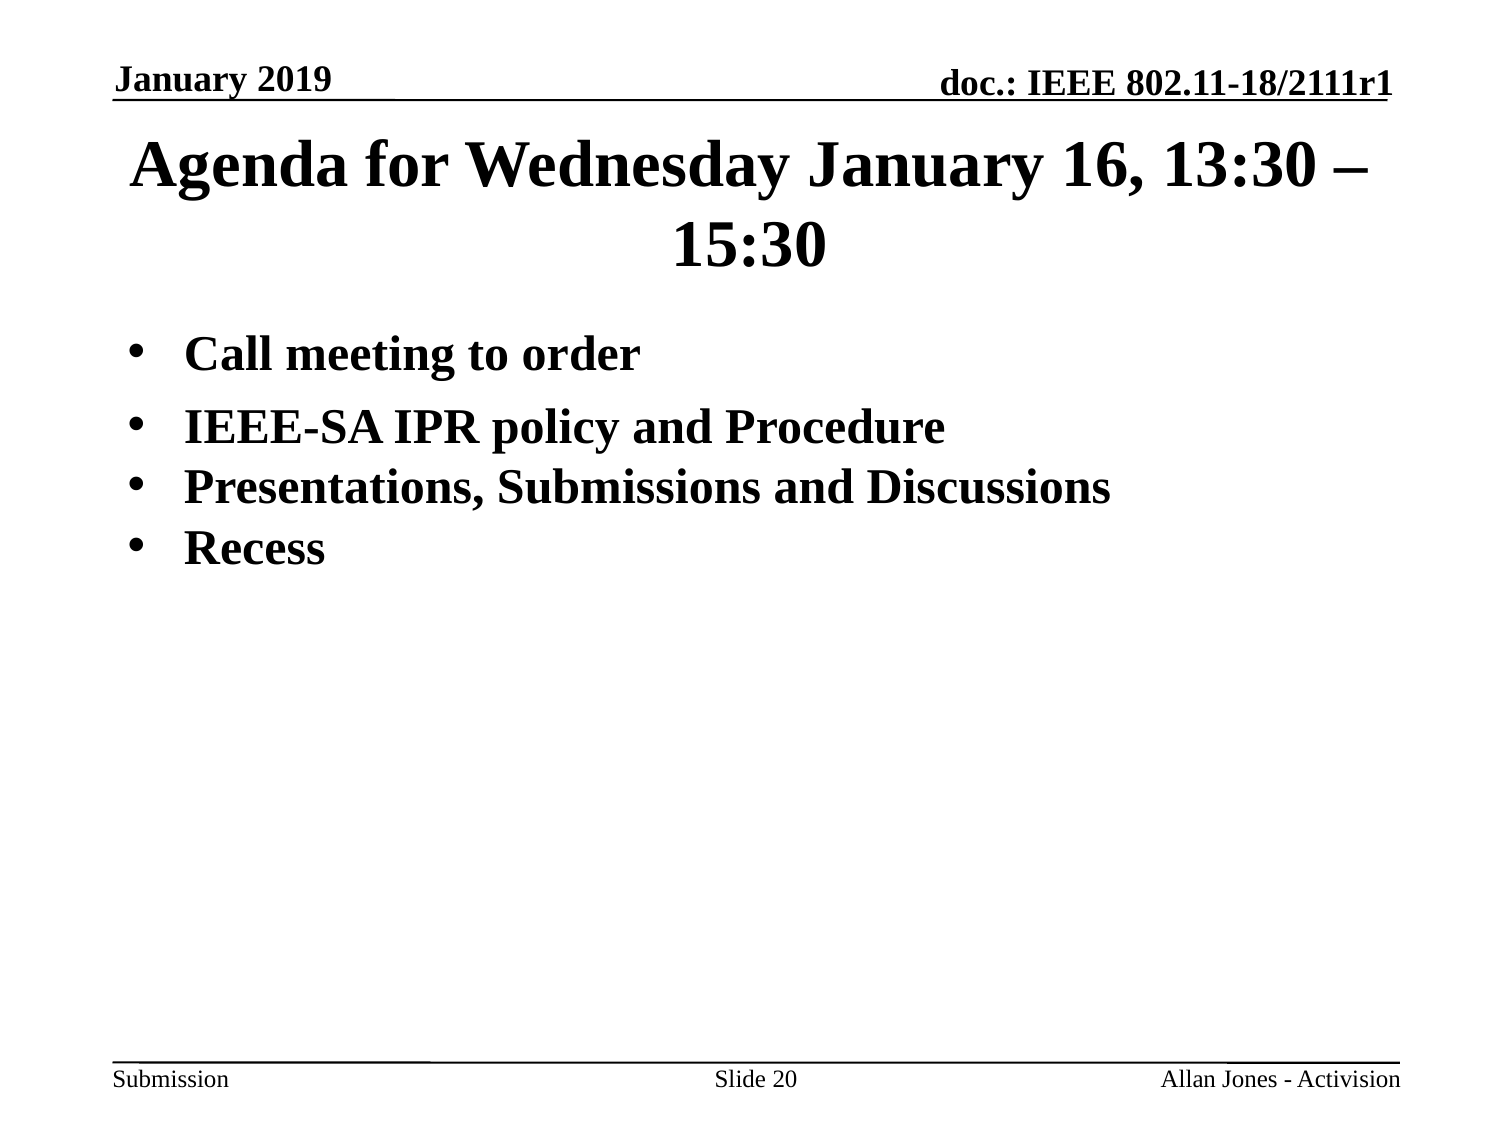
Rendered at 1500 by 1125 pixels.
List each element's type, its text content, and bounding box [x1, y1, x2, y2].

list Call meeting to order IEEE-SA IPR policy and Procedure Presentations, Submissions and Discussions Recess [112, 324, 1388, 1000]
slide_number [114, 54, 493, 100]
slide_number Slide 20 [712, 1061, 800, 1123]
footer Allan Jones - Activision [902, 1061, 1402, 1093]
title Agenda for Wednesday January 16, 13:30 – 15:30 [112, 112, 1388, 288]
